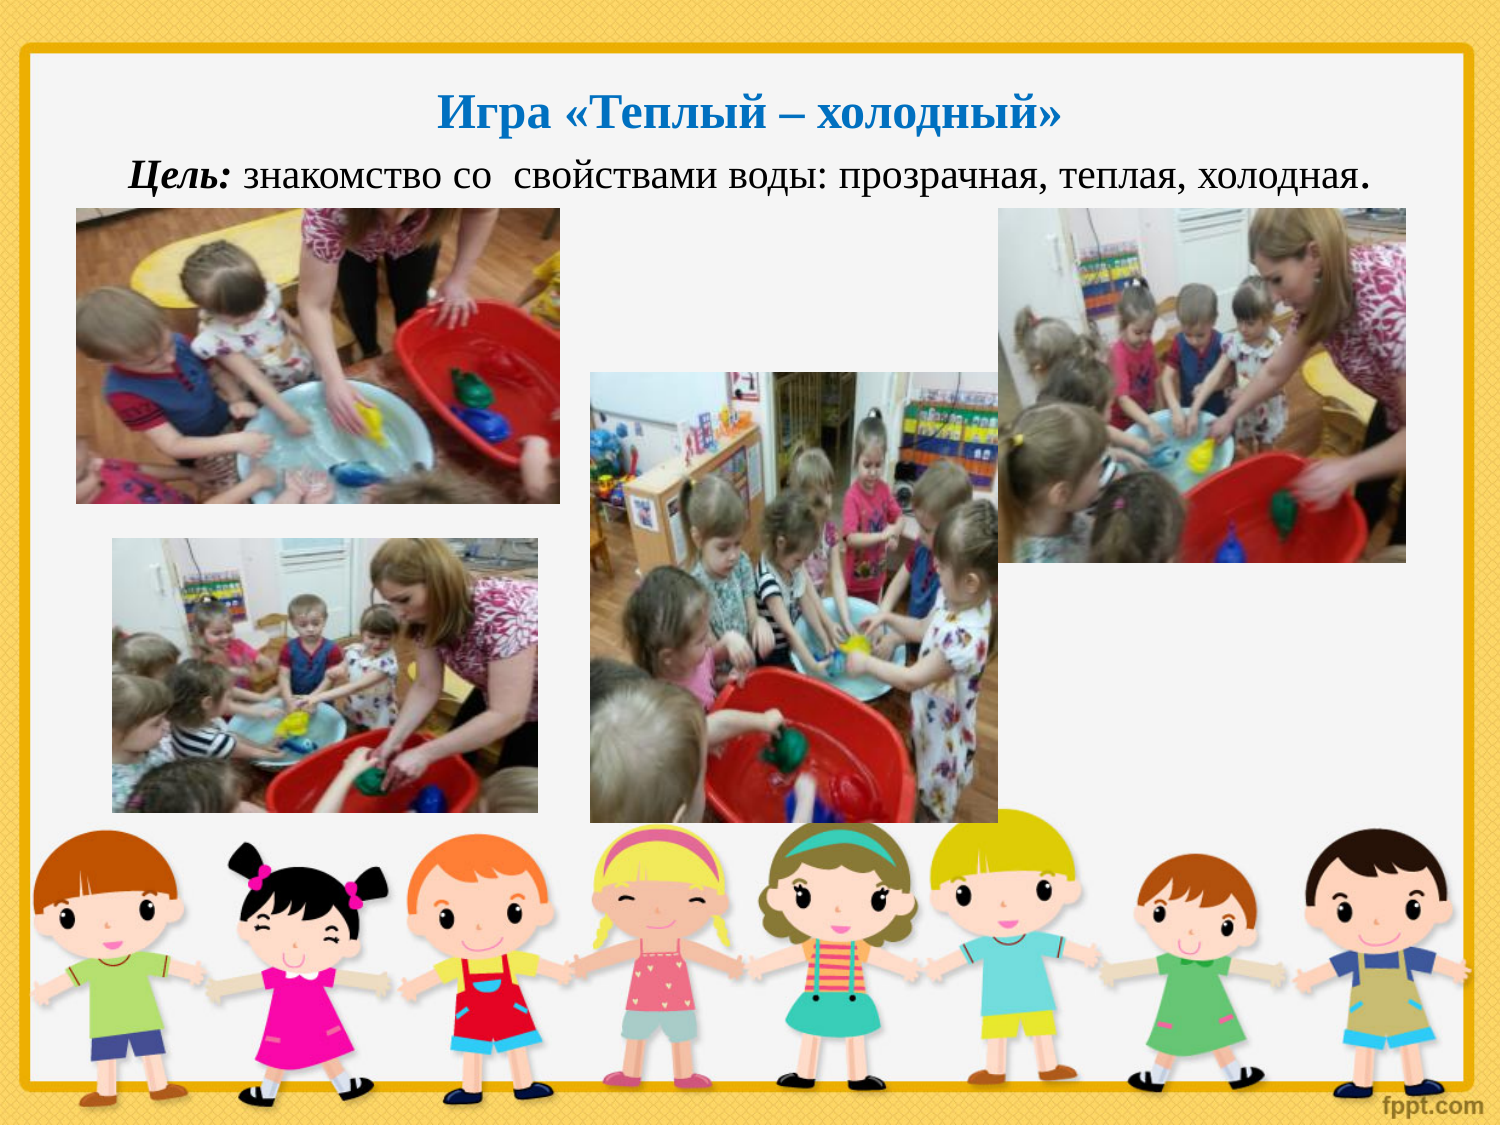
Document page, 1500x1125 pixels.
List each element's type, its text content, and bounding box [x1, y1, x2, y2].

title Игра «Теплый – холодный» Цель: знакомство со свойствами воды: прозрачная, теплая, холодная. [74, 44, 1426, 233]
picture [0, 0, 1500, 1125]
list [76, 207, 561, 504]
